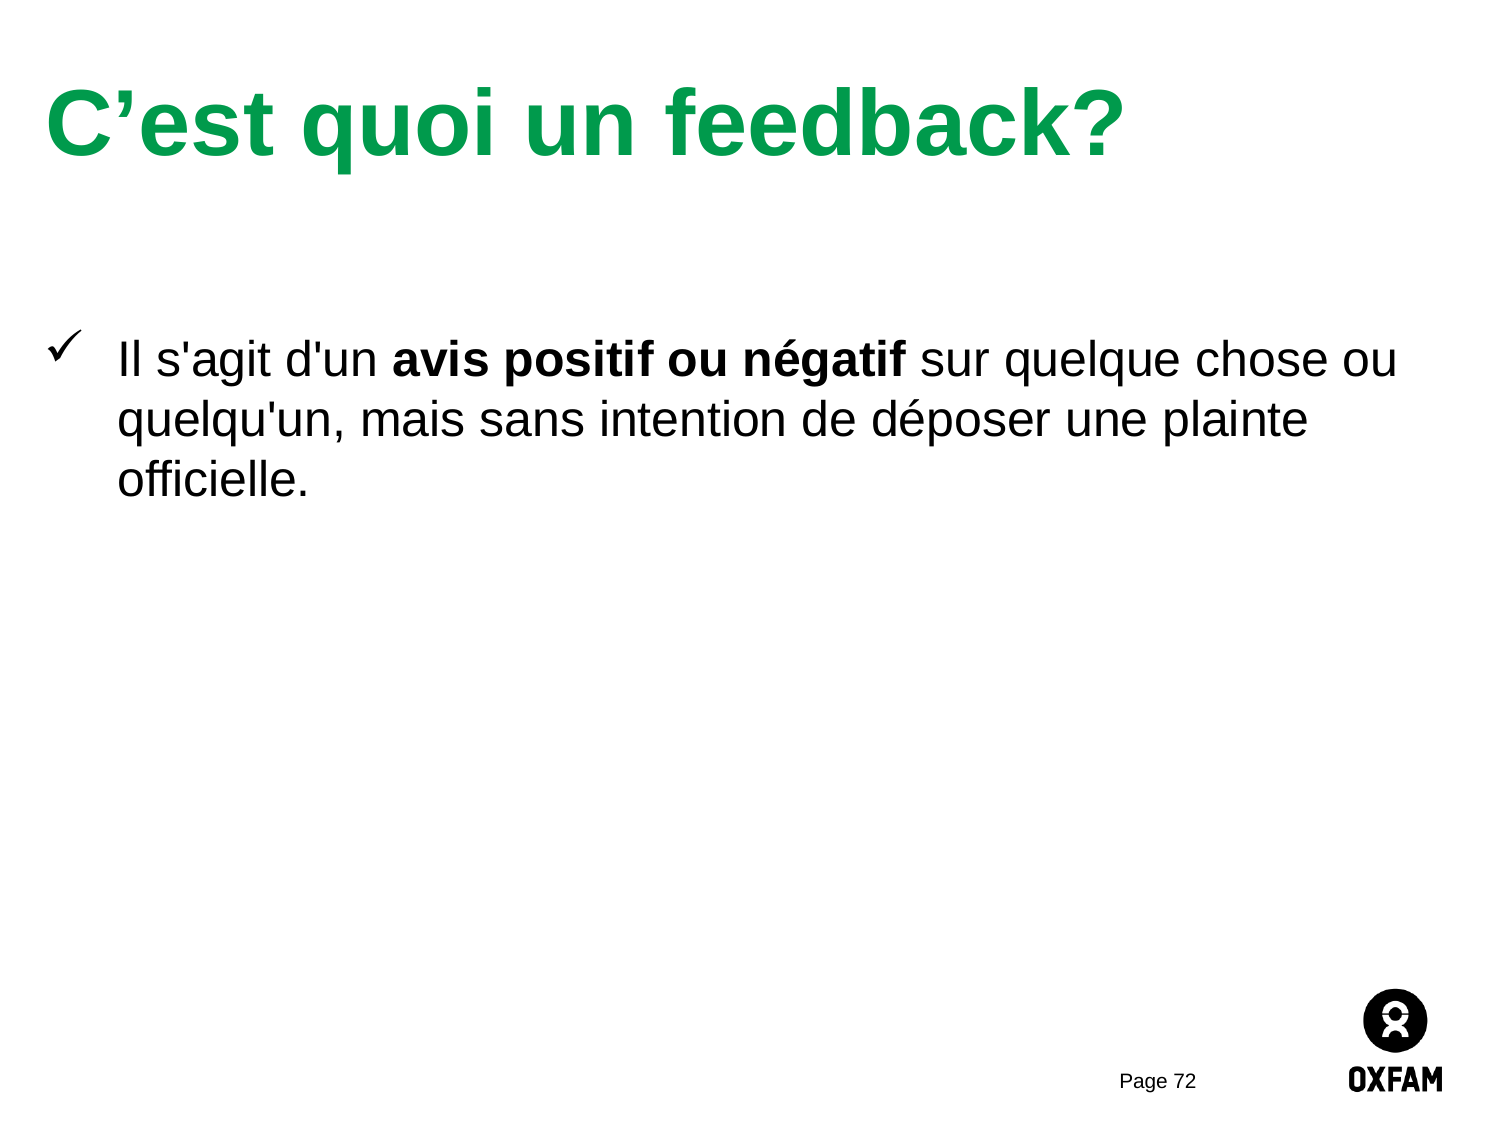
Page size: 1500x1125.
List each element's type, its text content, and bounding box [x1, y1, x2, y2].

picture [1345, 985, 1445, 1095]
text_box Il s'agit d'un avis positif ou négatif sur quelque chose ou quelqu'un, mais sans intention de déposer une plainte officielle. [43, 326, 1459, 764]
title C’est quoi un feedback? [44, 73, 1449, 180]
slide_number Page 72 [1119, 1066, 1322, 1095]
